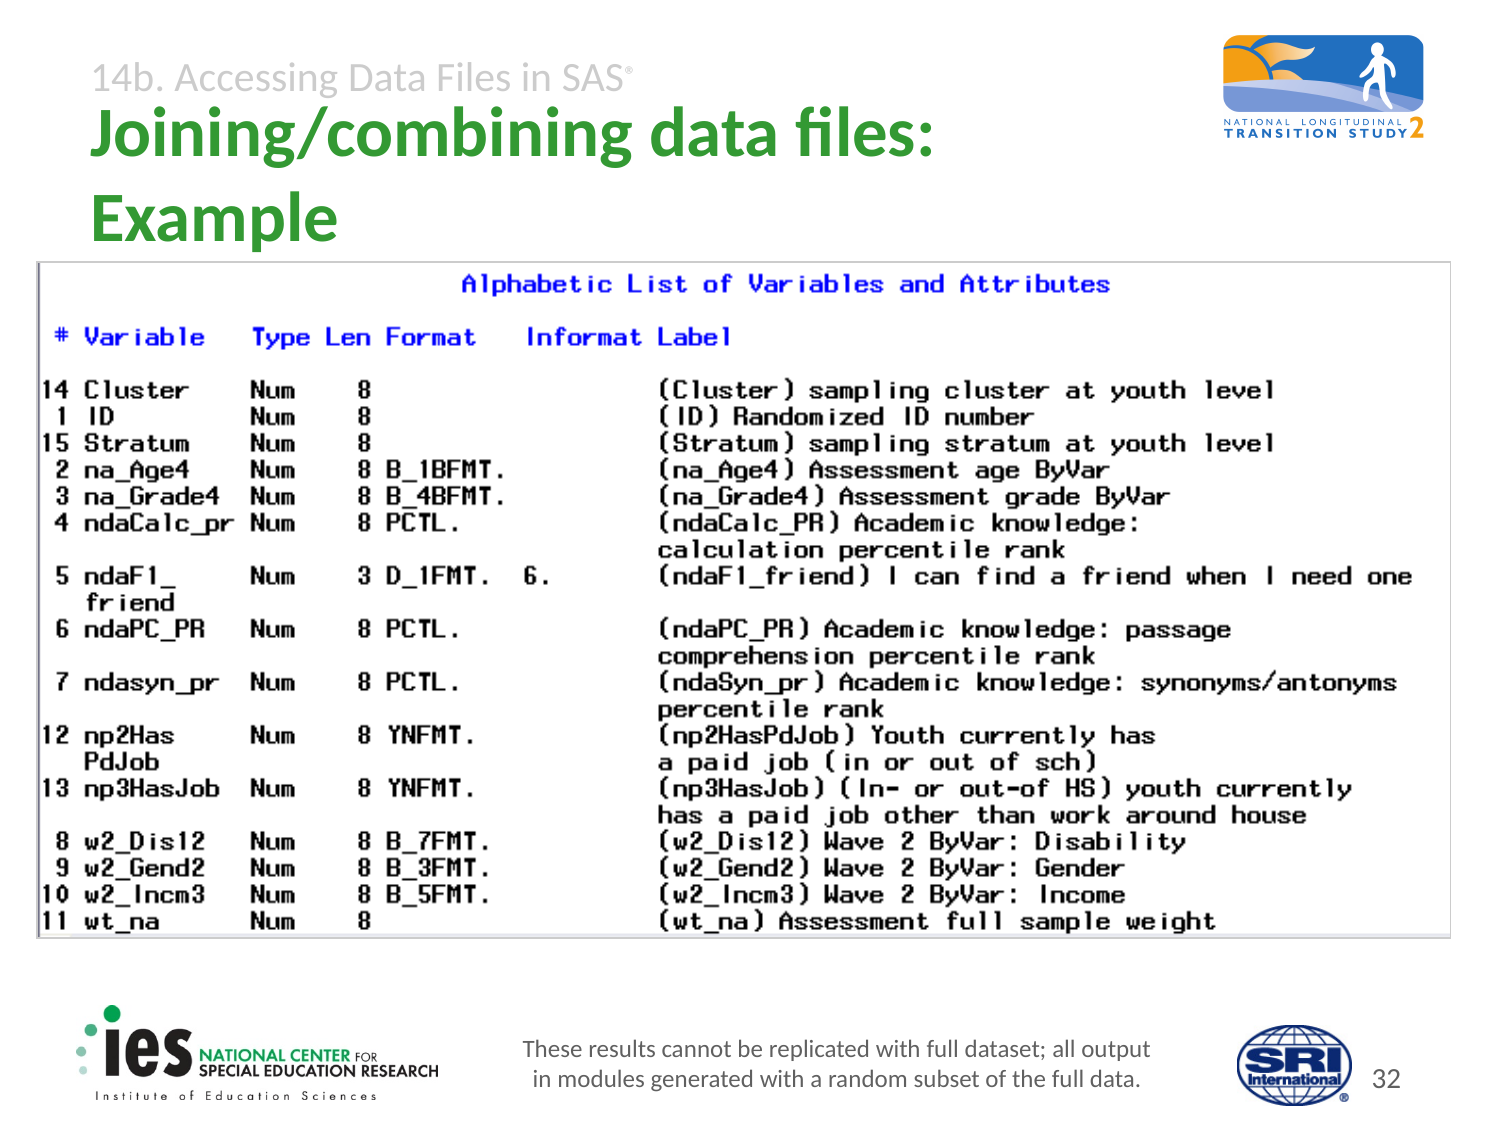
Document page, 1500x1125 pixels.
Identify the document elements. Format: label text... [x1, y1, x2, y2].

title Joining/combining data files: Example [74, 103, 1426, 238]
picture [1237, 1025, 1352, 1106]
slide_number 31 [1312, 1051, 1417, 1125]
picture [76, 1005, 438, 1100]
footer These results cannot be replicated with full dataset; all output in modules generated with a random subset of the full data. [437, 1024, 1238, 1104]
picture [37, 262, 1451, 938]
